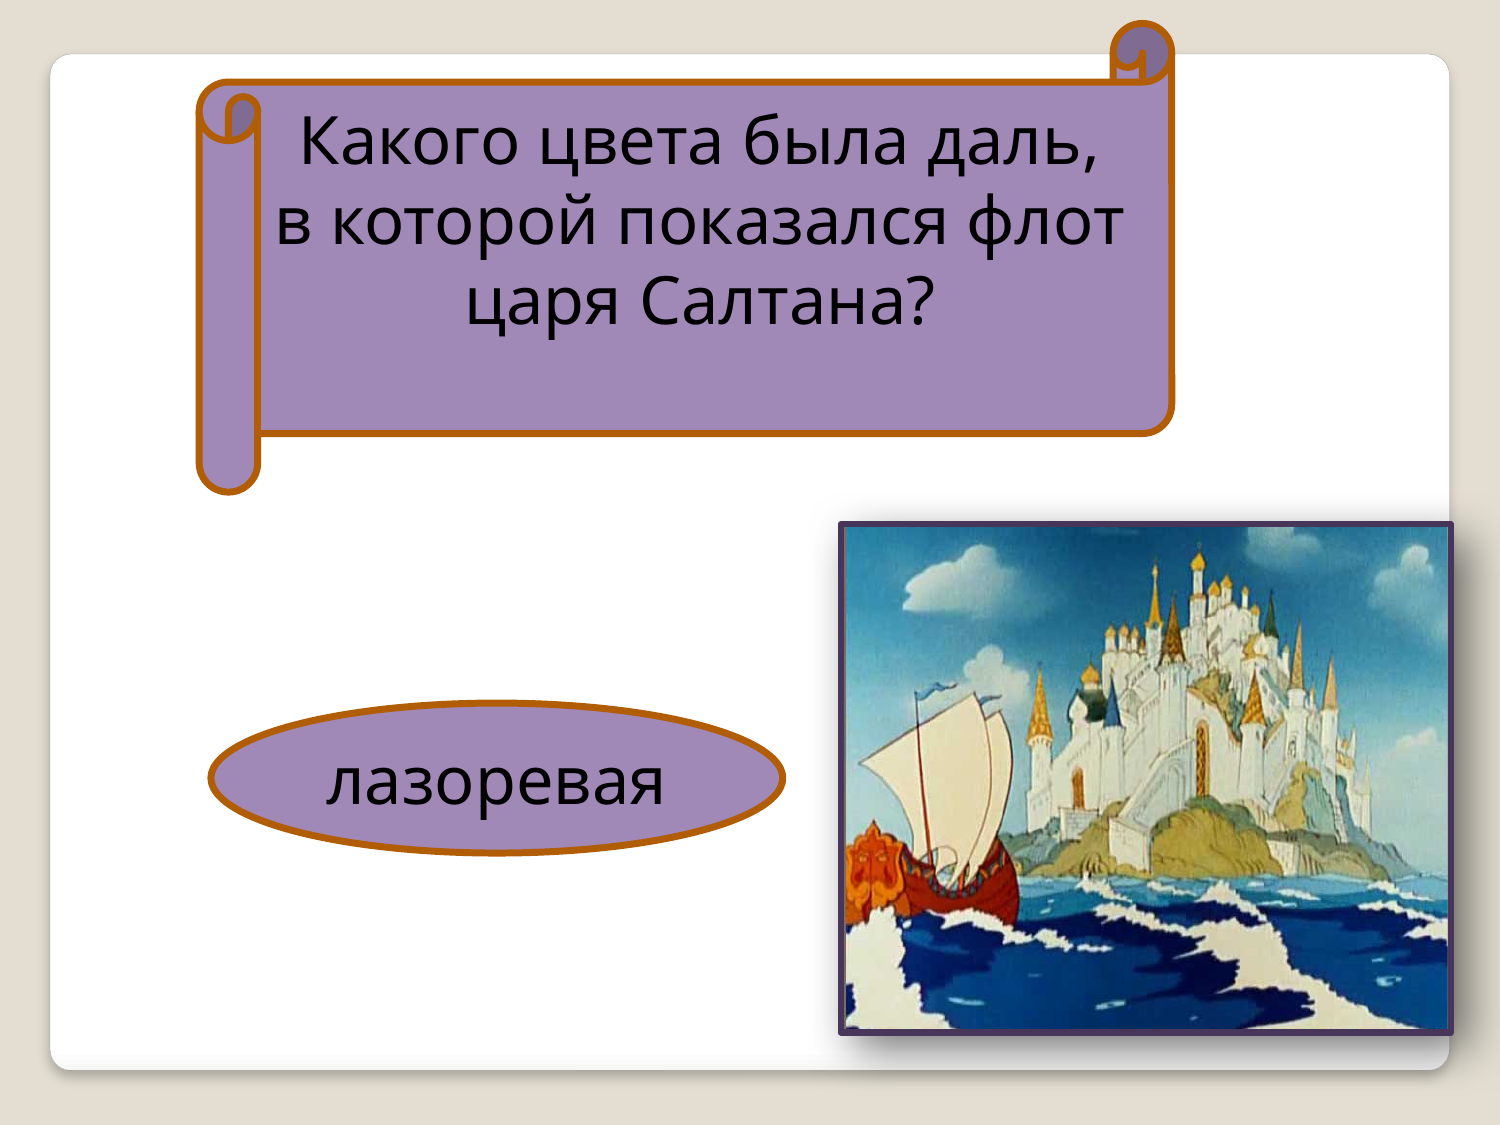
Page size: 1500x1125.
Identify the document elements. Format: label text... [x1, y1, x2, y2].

text_box Какого цвета была даль, в которой показался флот царя Салтана? [195, 19, 1176, 496]
picture [843, 527, 1448, 1030]
text_box лазоревая [207, 699, 787, 857]
